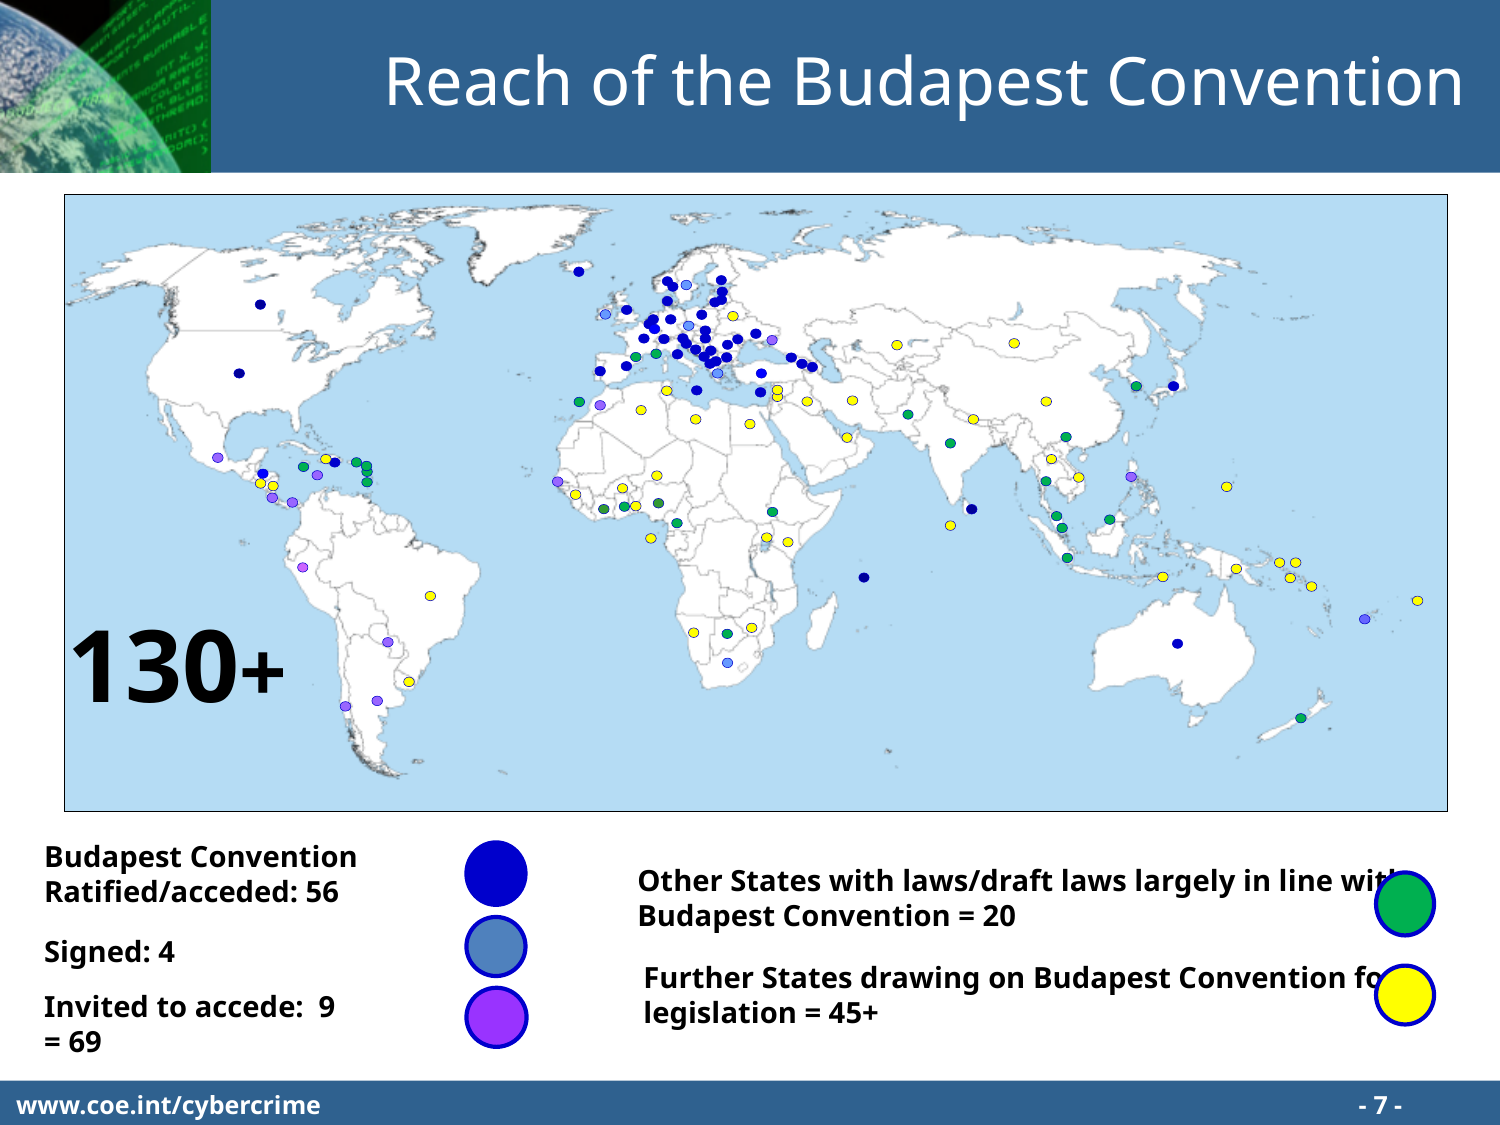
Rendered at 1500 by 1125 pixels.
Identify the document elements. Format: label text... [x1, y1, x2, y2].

text_box [464, 914, 528, 979]
text_box [464, 985, 529, 1049]
text_box Invited to accede: 9 = 69 [29, 980, 482, 1066]
picture [0, 0, 212, 173]
text_box Further States drawing on Budapest Convention for legislation = 45+ [628, 952, 1446, 1037]
text_box Other States with laws/draft laws largely in line with Budapest Convention = 20 [622, 854, 1440, 940]
text_box Signed: 4 [29, 925, 482, 976]
text_box www.coe.int/cybercrime - 7 - [1, 1082, 1500, 1125]
text_box [0, 1079, 1500, 1125]
text_box Budapest Convention Ratified/acceded: 56 [29, 831, 482, 916]
text_box [1373, 963, 1437, 1027]
text_box [464, 840, 528, 907]
text_box [1373, 870, 1437, 938]
text_box [214, 0, 1500, 175]
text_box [64, 193, 1447, 811]
text_box 130+ [53, 594, 59, 730]
text_box Reach of the Budapest Convention [230, 31, 1483, 126]
